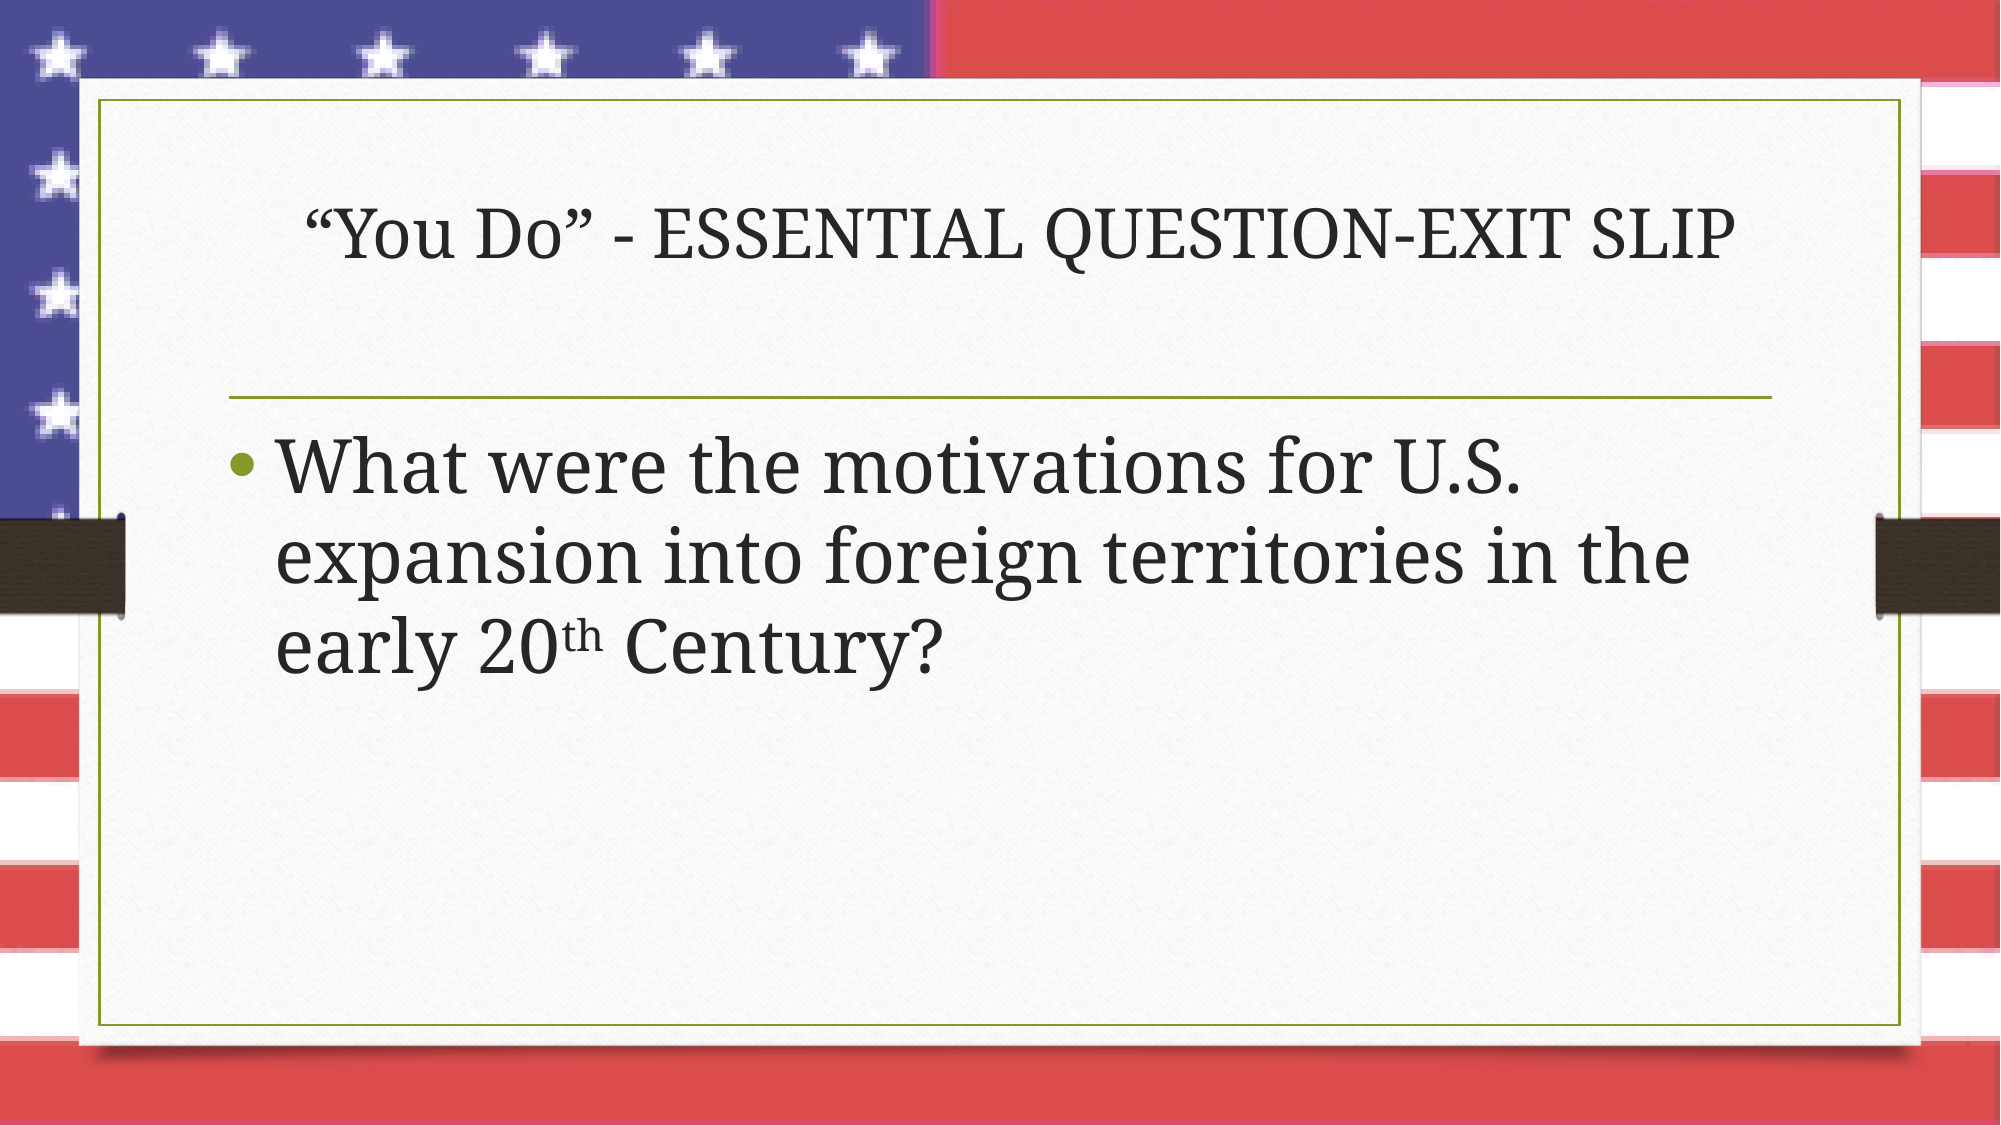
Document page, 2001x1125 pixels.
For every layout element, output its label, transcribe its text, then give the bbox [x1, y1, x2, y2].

title “You Do” - ESSENTIAL QUESTION-EXIT SLIP [233, 153, 1809, 308]
picture [0, 0, 2001, 1125]
list What were the motivations for U.S. expansion into foreign territories in the early 20th Century? [212, 411, 1788, 956]
